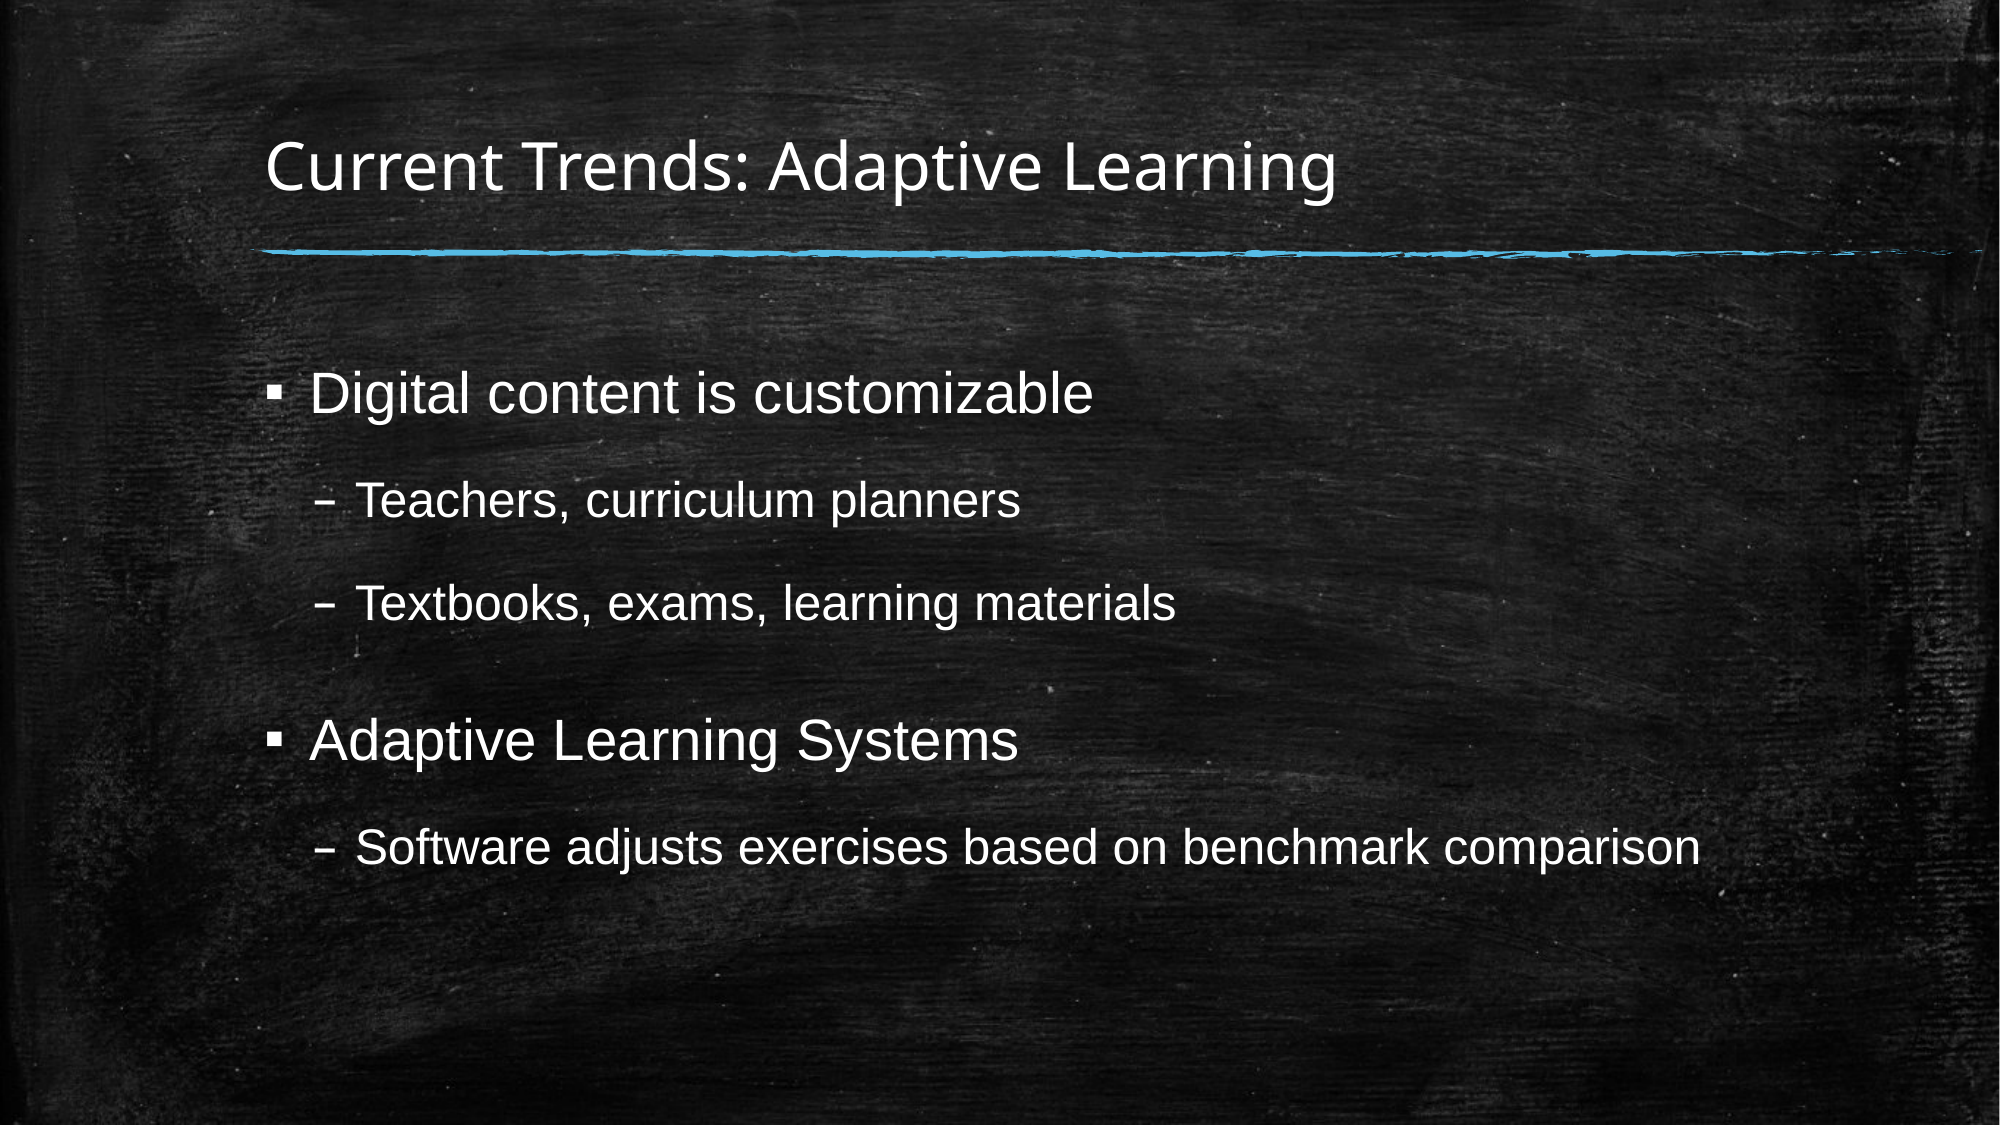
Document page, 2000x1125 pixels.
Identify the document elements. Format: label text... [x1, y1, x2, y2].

list Digital content is customizable Teachers, curriculum planners Textbooks, exams, learning materials Adaptive Learning Systems Software adjusts exercises based on benchmark comparison [249, 312, 1750, 1013]
title Current Trends: Adaptive Learning [249, 45, 1750, 213]
